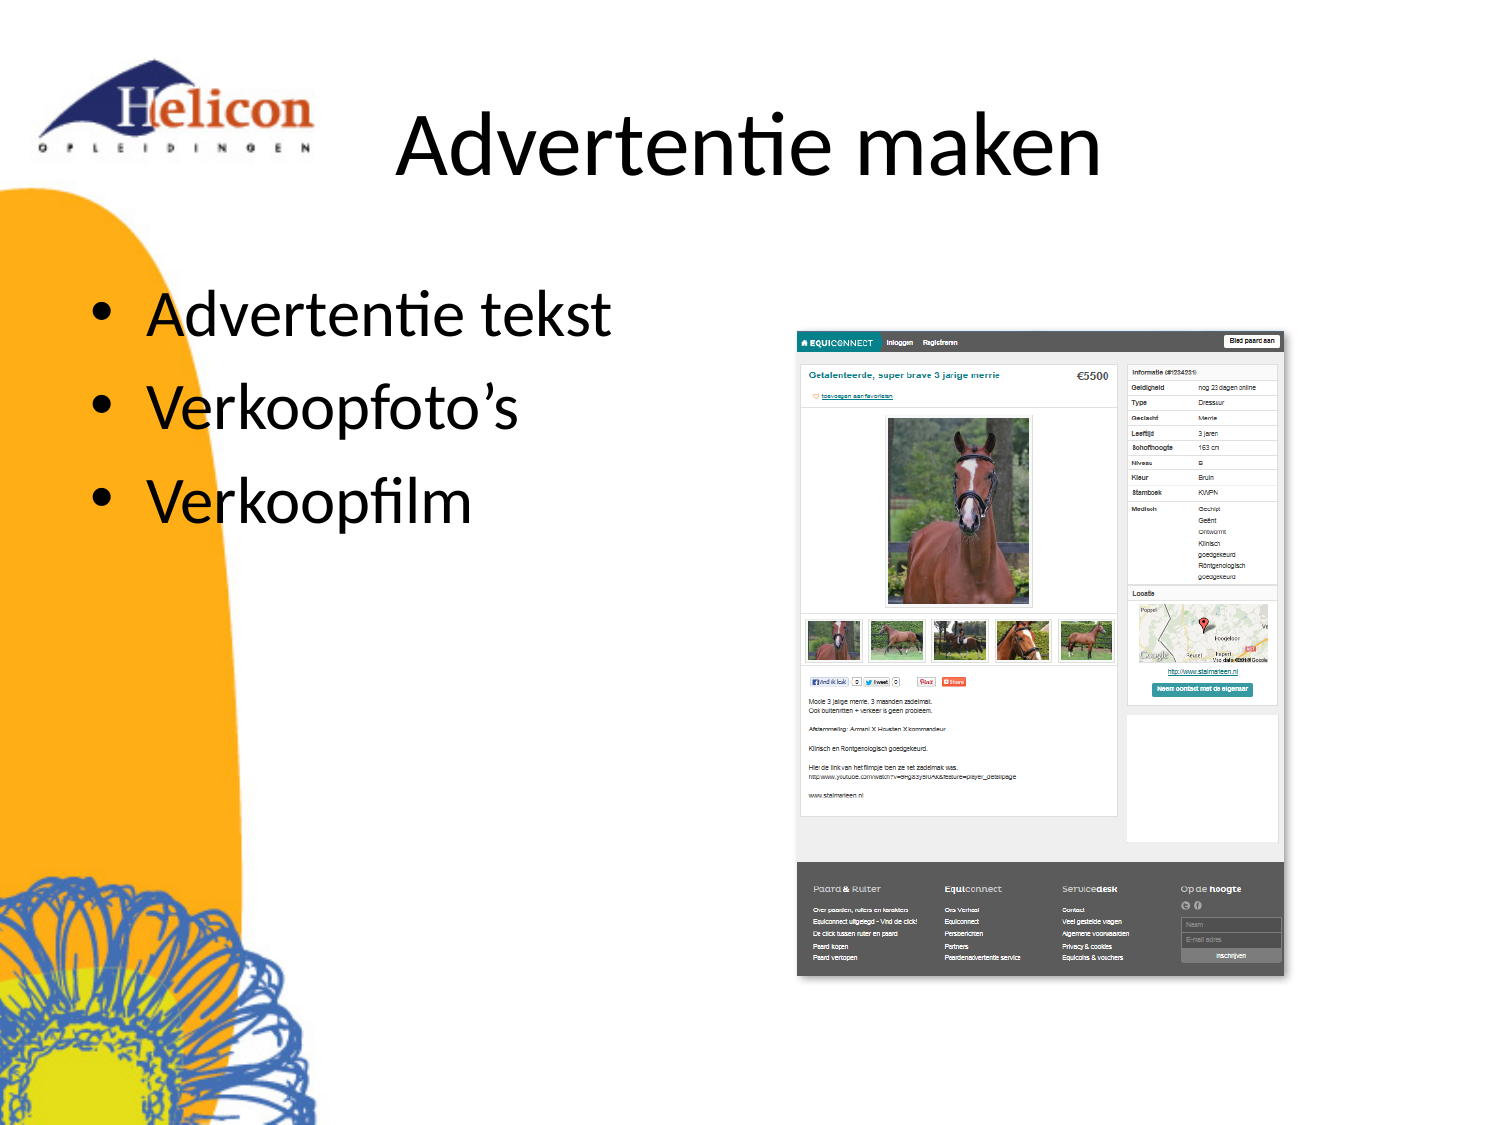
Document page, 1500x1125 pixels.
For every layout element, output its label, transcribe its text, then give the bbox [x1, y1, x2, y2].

picture [0, 0, 1500, 1125]
title Advertentie maken [75, 45, 1425, 233]
list Advertentie tekst Verkoopfoto’s Verkoopfilm [75, 262, 1425, 1005]
